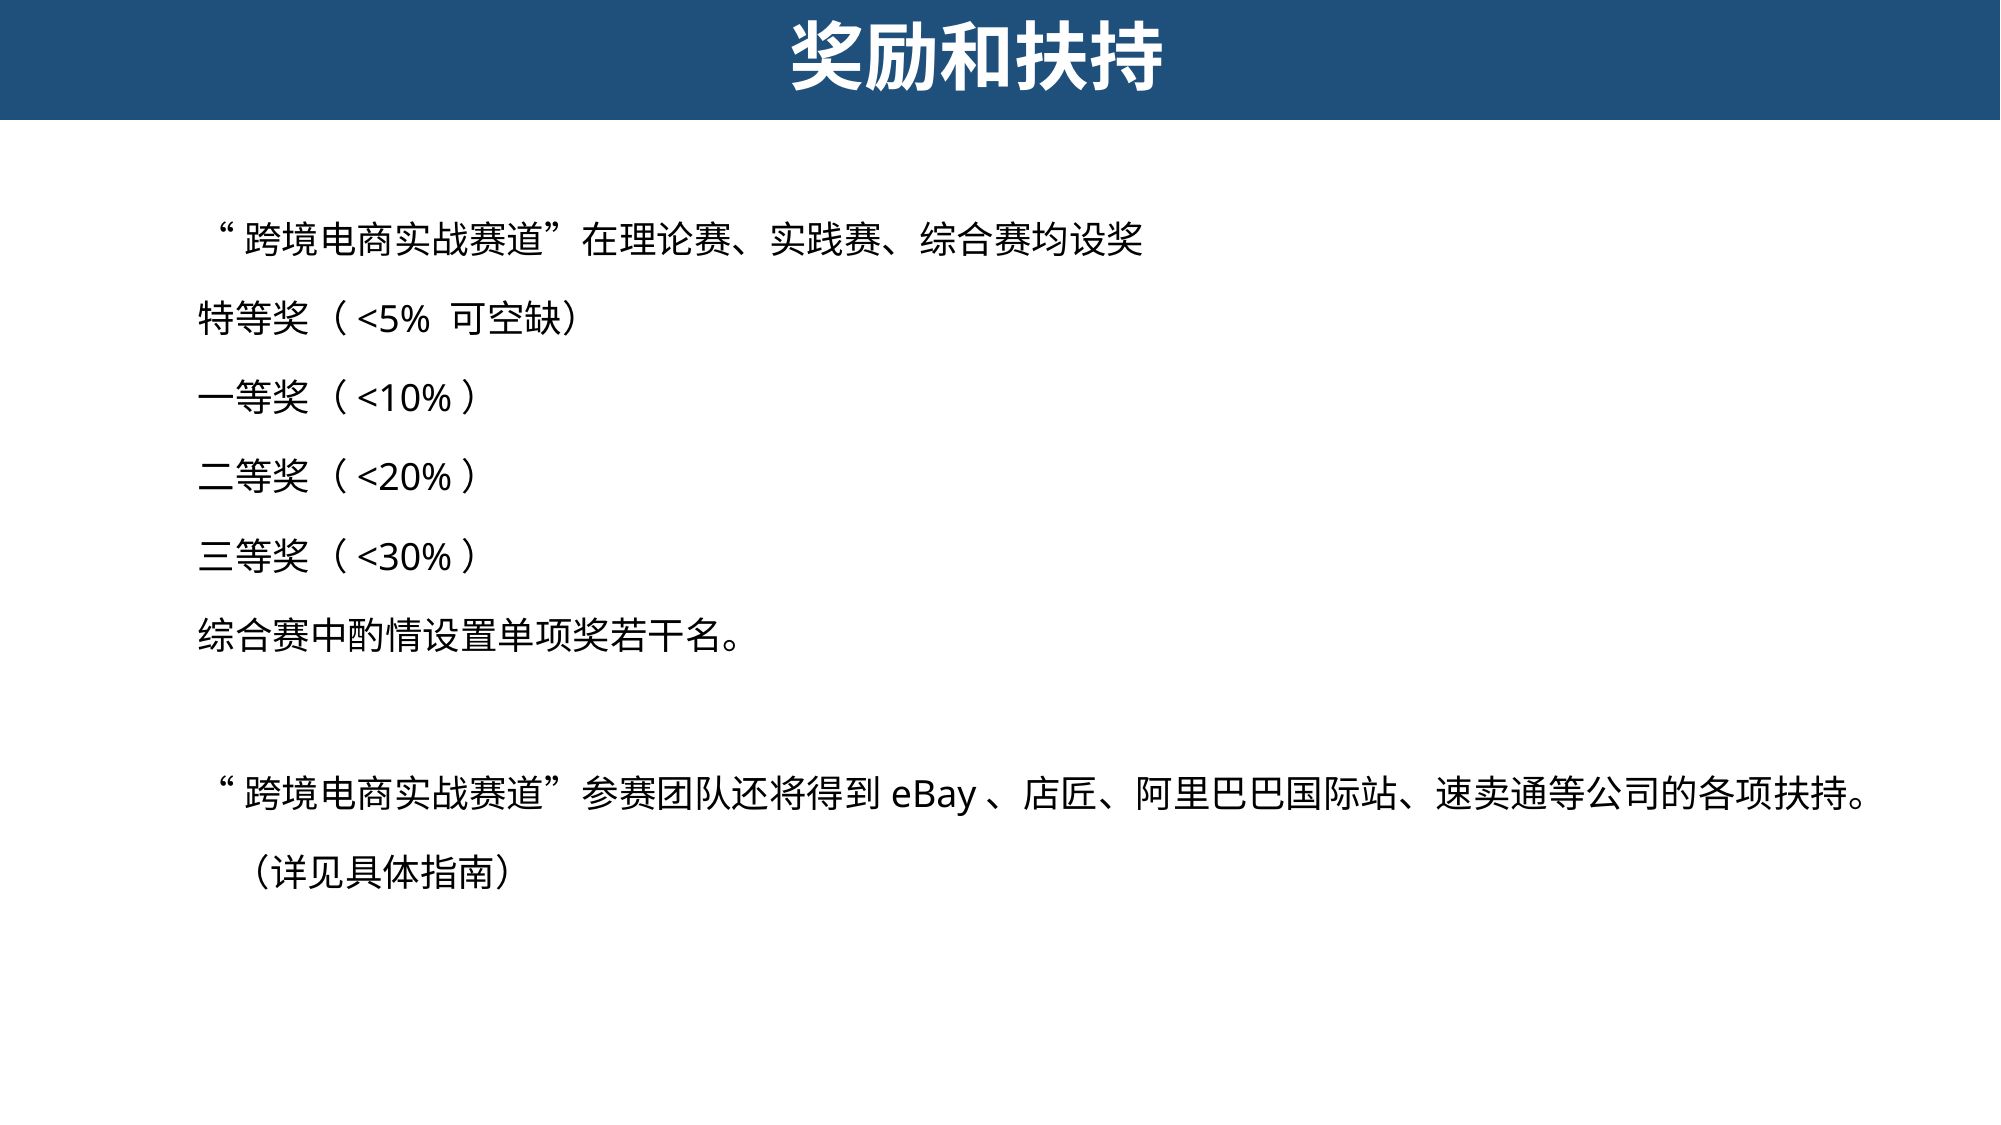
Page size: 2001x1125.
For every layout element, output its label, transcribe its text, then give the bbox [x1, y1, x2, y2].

list “跨境电商实战赛道”在理论赛、实践赛、综合赛均设奖 特等奖（<5% 可空缺） 一等奖（<10%） 二等奖（<20%） 三等奖（<30%） 综合赛中酌情设置单项奖若干名。 “跨境电商实战赛道”参赛团队还将得到eBay、店匠、阿里巴巴国际站、速卖通等公司的各项扶持。 （详见具体指南） [145, 194, 1989, 909]
picture [0, 0, 2000, 120]
